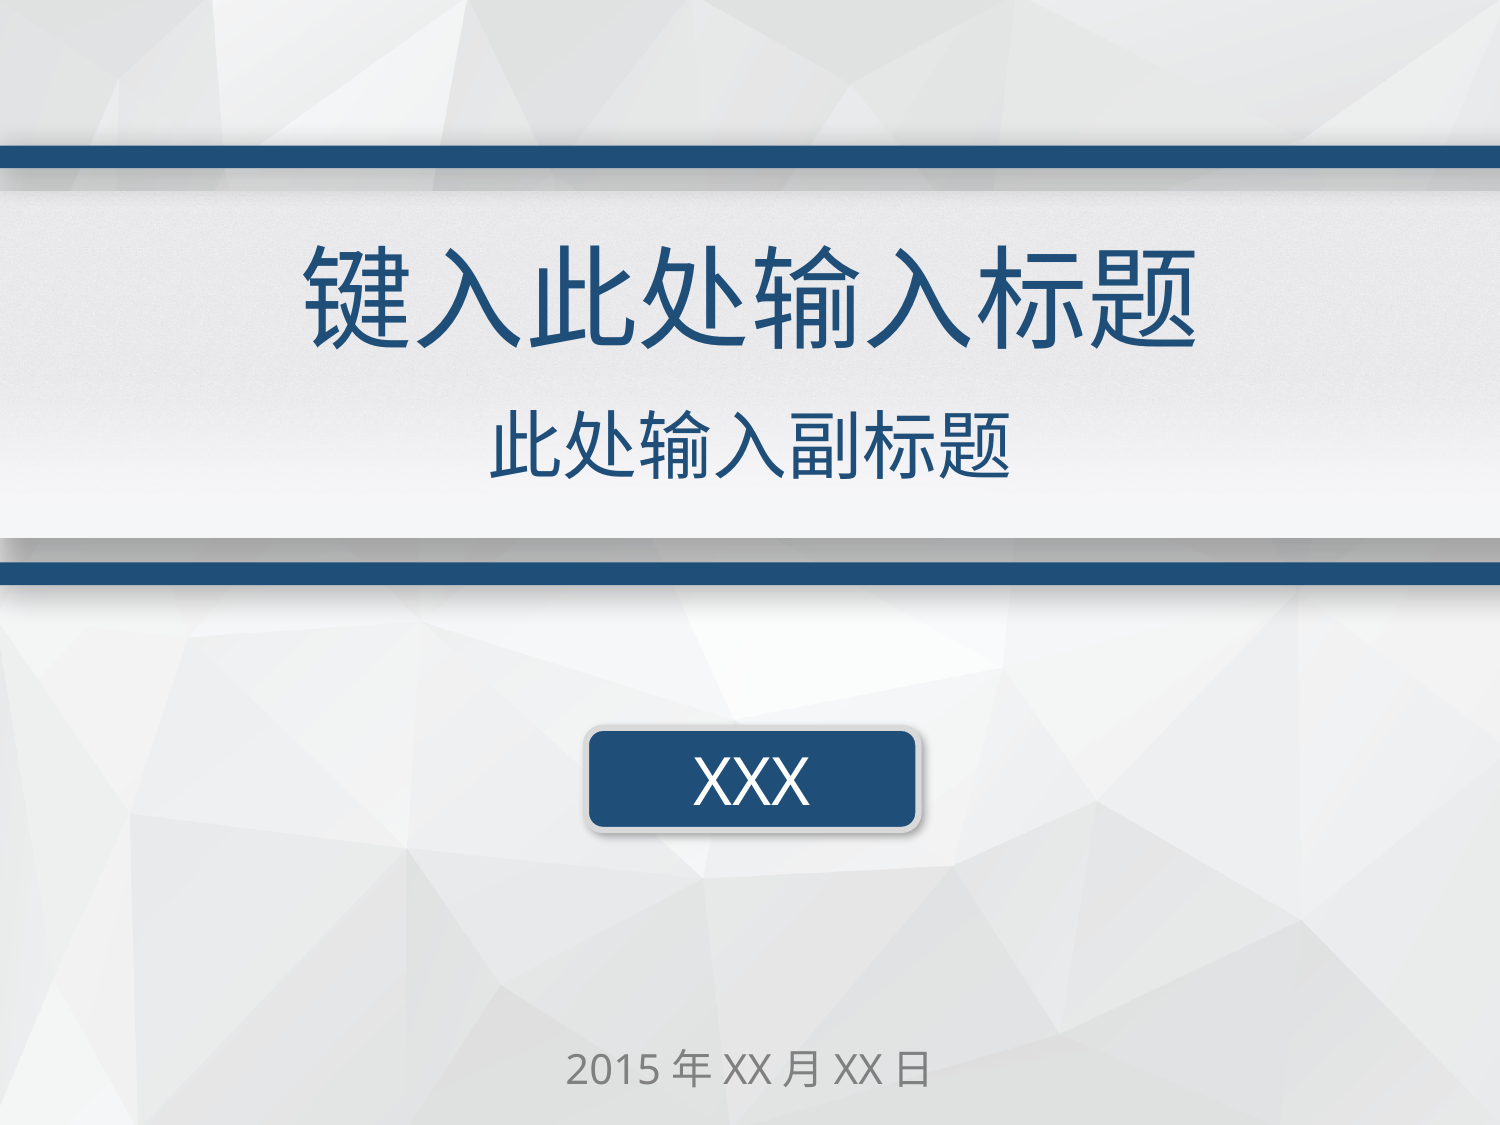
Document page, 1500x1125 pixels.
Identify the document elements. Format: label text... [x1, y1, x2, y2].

text_box [0, 195, 1500, 539]
text_box XXX [584, 726, 920, 831]
picture [0, 586, 1500, 1125]
text_box [0, 144, 1500, 169]
picture [0, 169, 1500, 191]
picture [0, 0, 1500, 144]
text_box [0, 561, 1500, 586]
text_box 此处输入副标题 [390, 391, 1110, 497]
picture [0, 539, 1500, 561]
text_box 键入此处输入标题 [141, 221, 1358, 371]
text_box 2015年XX月XX日 [537, 1035, 963, 1100]
